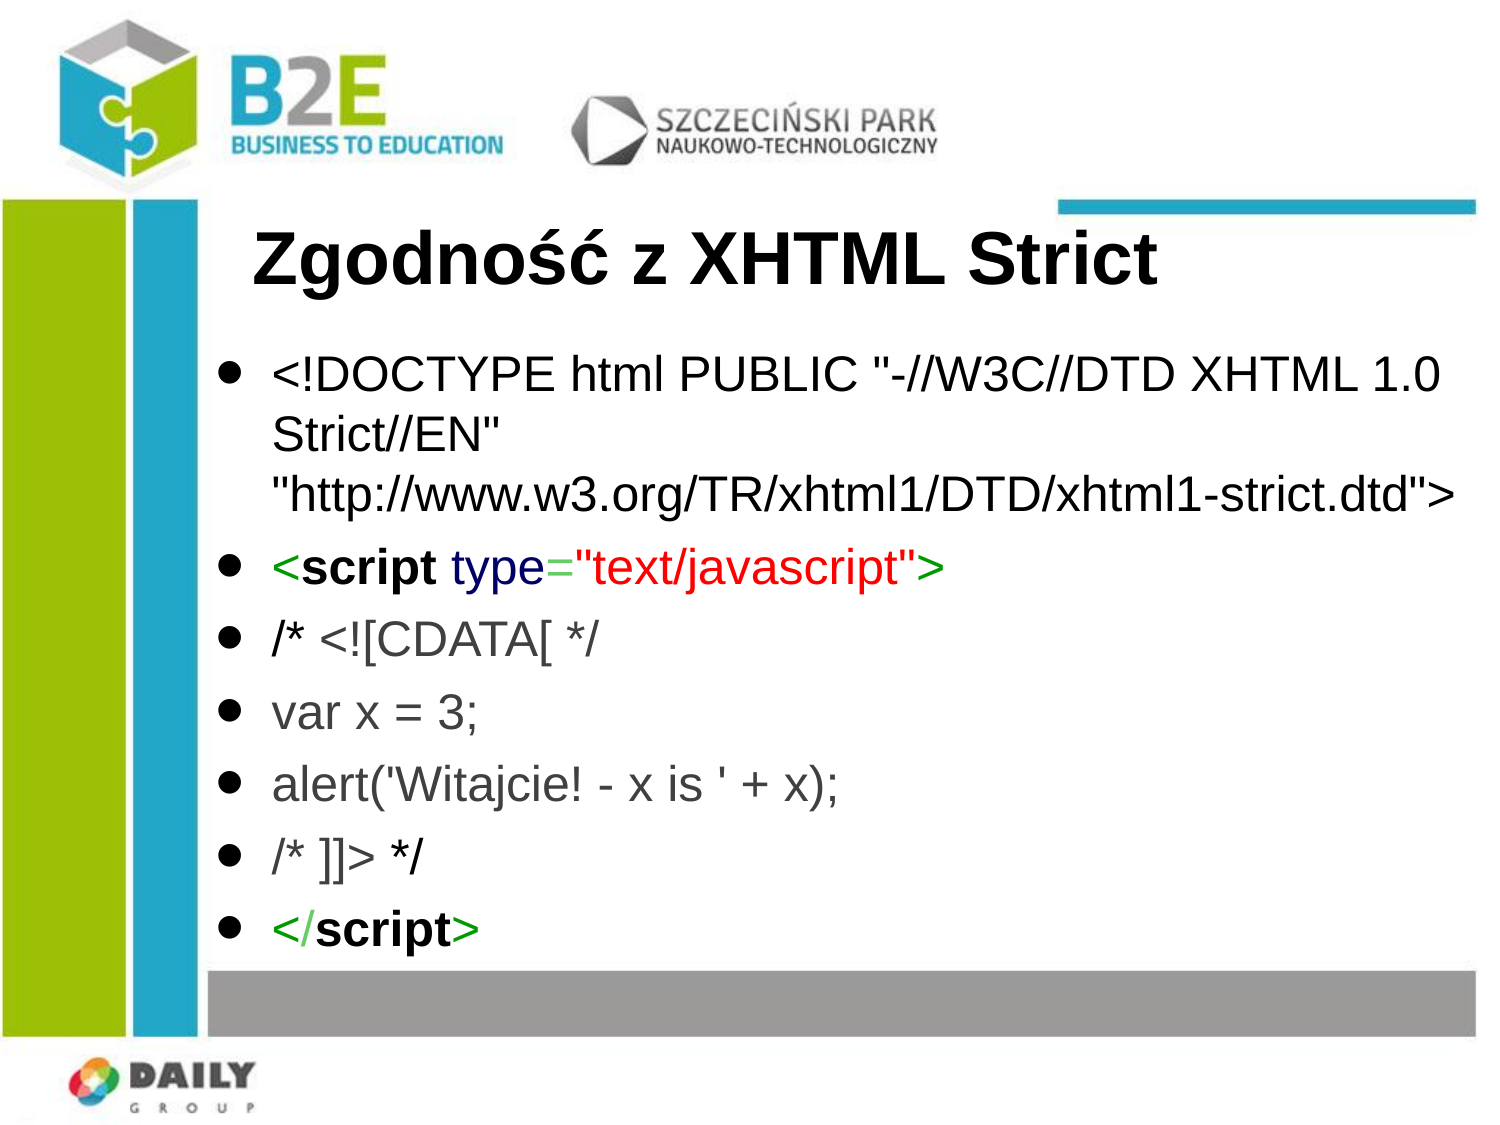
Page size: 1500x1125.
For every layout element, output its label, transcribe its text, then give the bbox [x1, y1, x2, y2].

list <!DOCTYPE html PUBLIC "-//W3C//DTD XHTML 1.0 Strict//EN" "http://www.w3.org/TR/xhtml1/DTD/xhtml1-strict.dtd"> <script type="text/javascript"> /* <![CDATA[ */ var x = 3; alert('Witajcie! - x is ' + x); /* ]]> */ </script> [200, 326, 1473, 966]
title Zgodność z XHTML Strict [200, 218, 1473, 315]
picture [0, 0, 1500, 1125]
